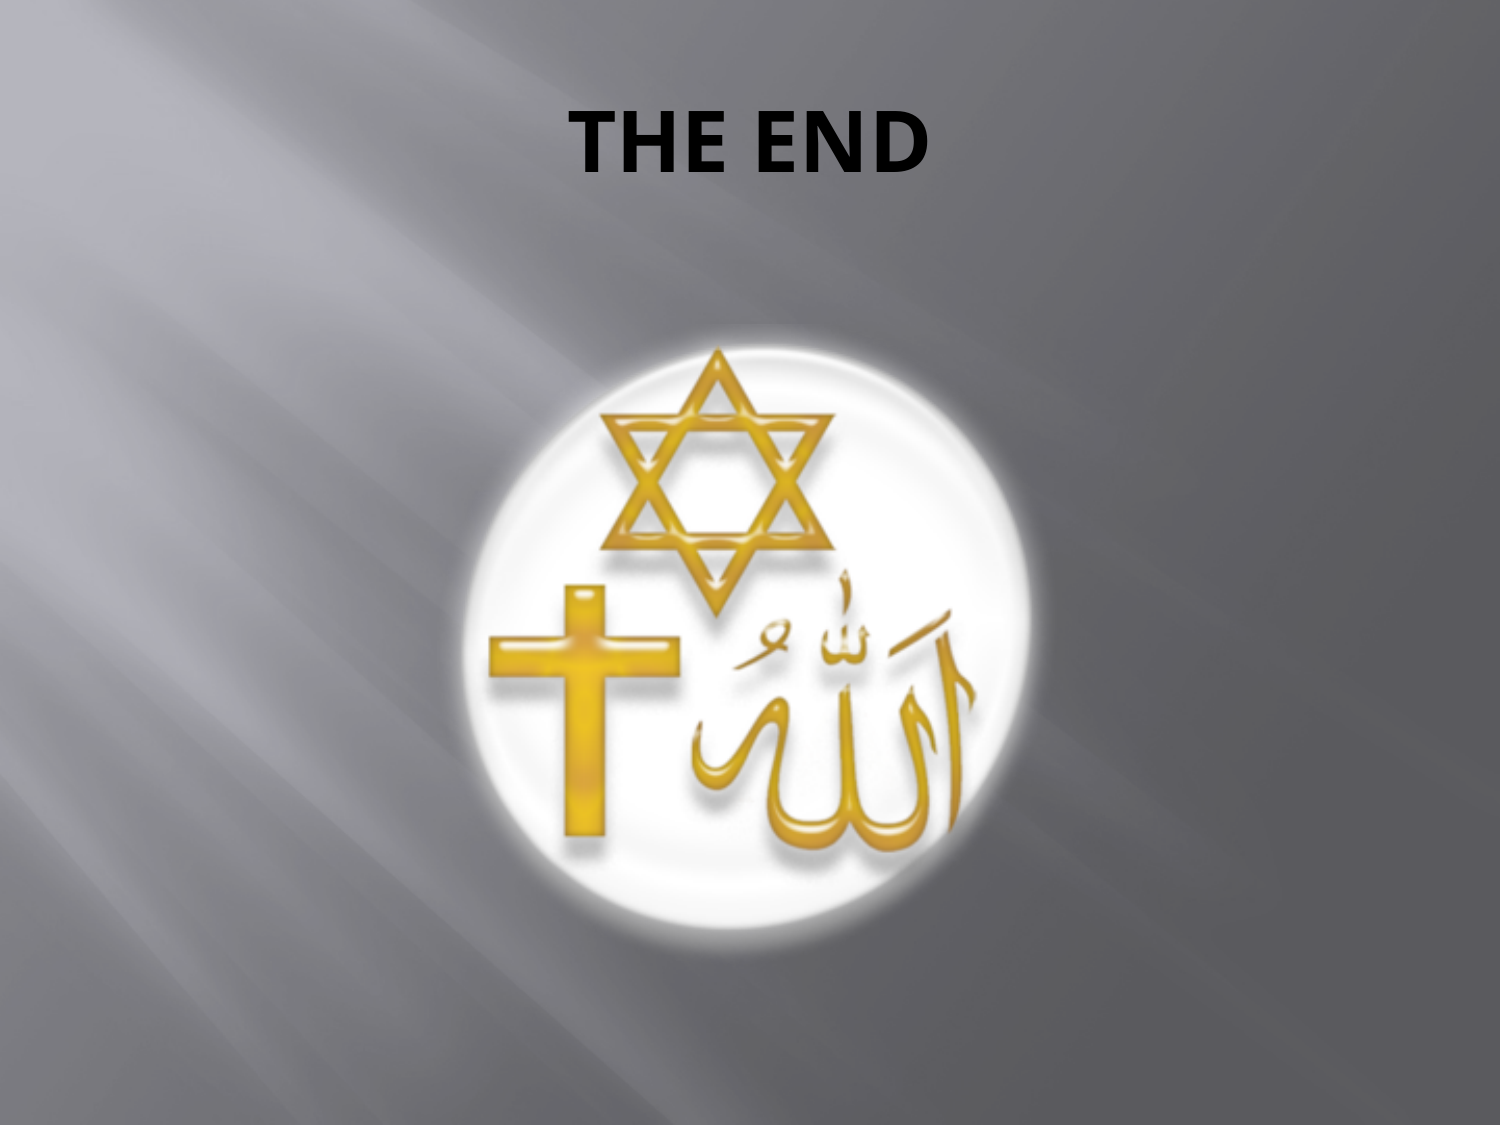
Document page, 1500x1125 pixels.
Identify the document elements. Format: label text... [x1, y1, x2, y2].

title THE END [75, 45, 1425, 233]
picture [437, 324, 1061, 982]
